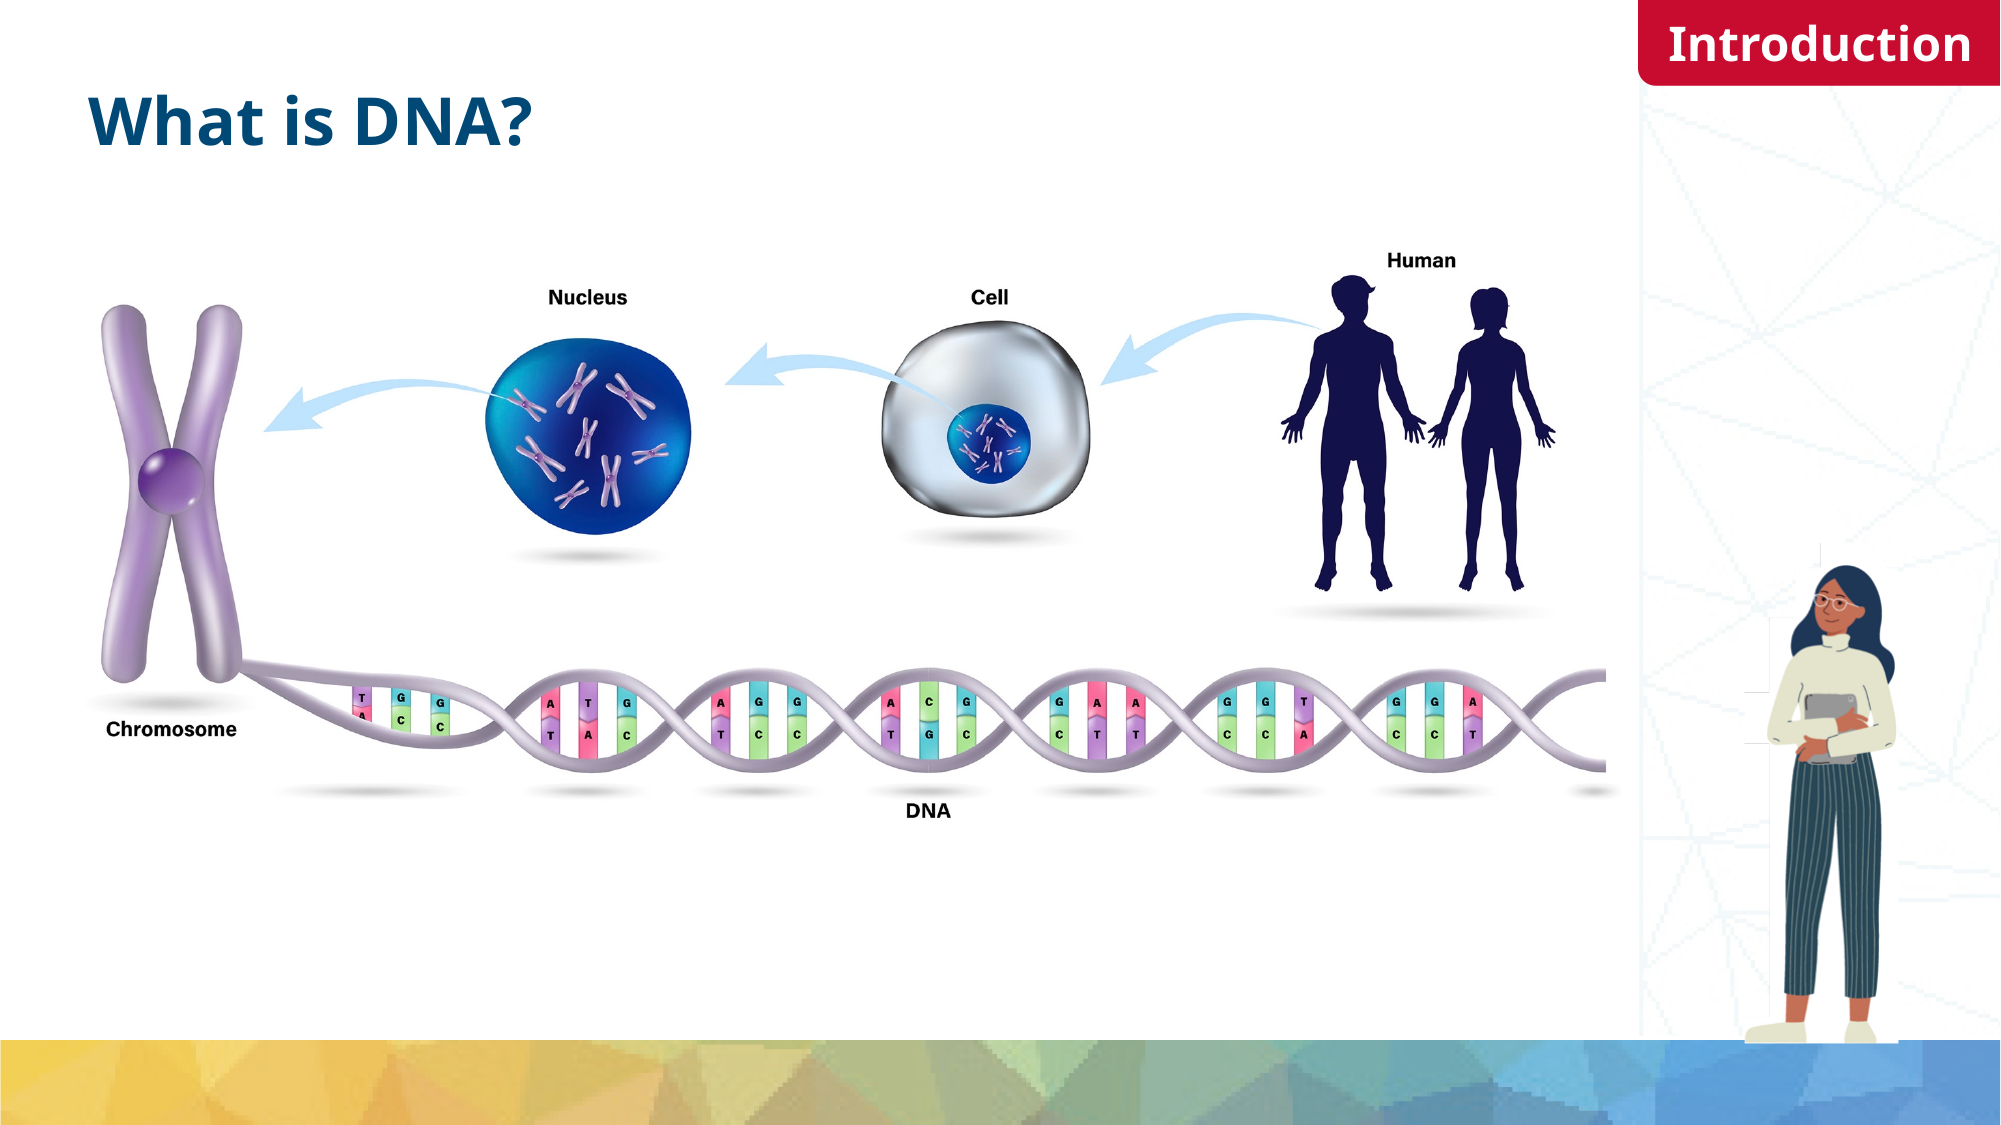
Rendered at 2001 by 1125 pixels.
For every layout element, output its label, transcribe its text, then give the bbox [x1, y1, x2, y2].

title What is DNA? [88, 88, 1565, 161]
picture [0, 0, 2001, 1125]
picture [85, 242, 1622, 830]
